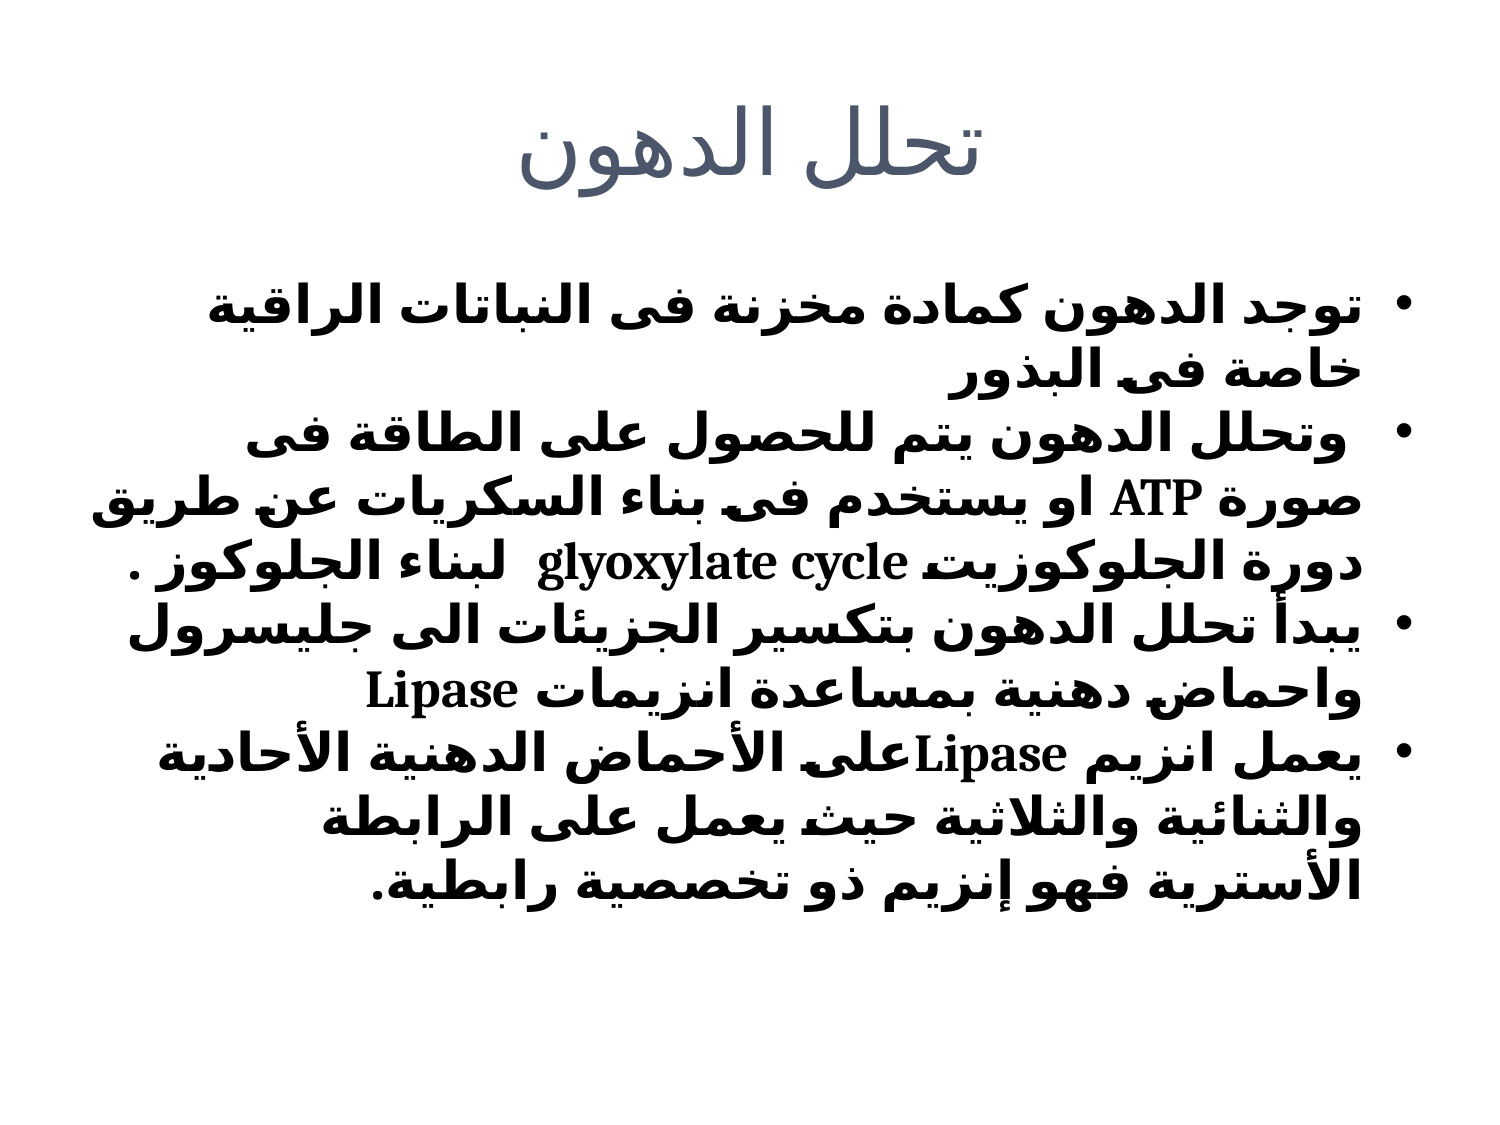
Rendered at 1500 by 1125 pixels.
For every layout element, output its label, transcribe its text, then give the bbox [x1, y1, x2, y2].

title تحلل الدهون [75, 45, 1425, 233]
list توجد الدهون كمادة مخزنة فى النباتات الراقية خاصة فى البذور وتحلل الدهون يتم للحصول على الطاقة فى صورة ATP او يستخدم فى بناء السكريات عن طريق دورة الجلوكوزيت glyoxylate cycle لبناء الجلوكوز . يبدأ تحلل الدهون بتكسير الجزيئات الى جليسرول واحماض دهنية بمساعدة انزيمات Lipase يعمل انزيم Lipaseعلى الأحماض الدهنية الأحادية والثنائية والثلاثية حيث يعمل على الرابطة الأسترية فهو إنزيم ذو تخصصية رابطية. [75, 262, 1425, 1005]
